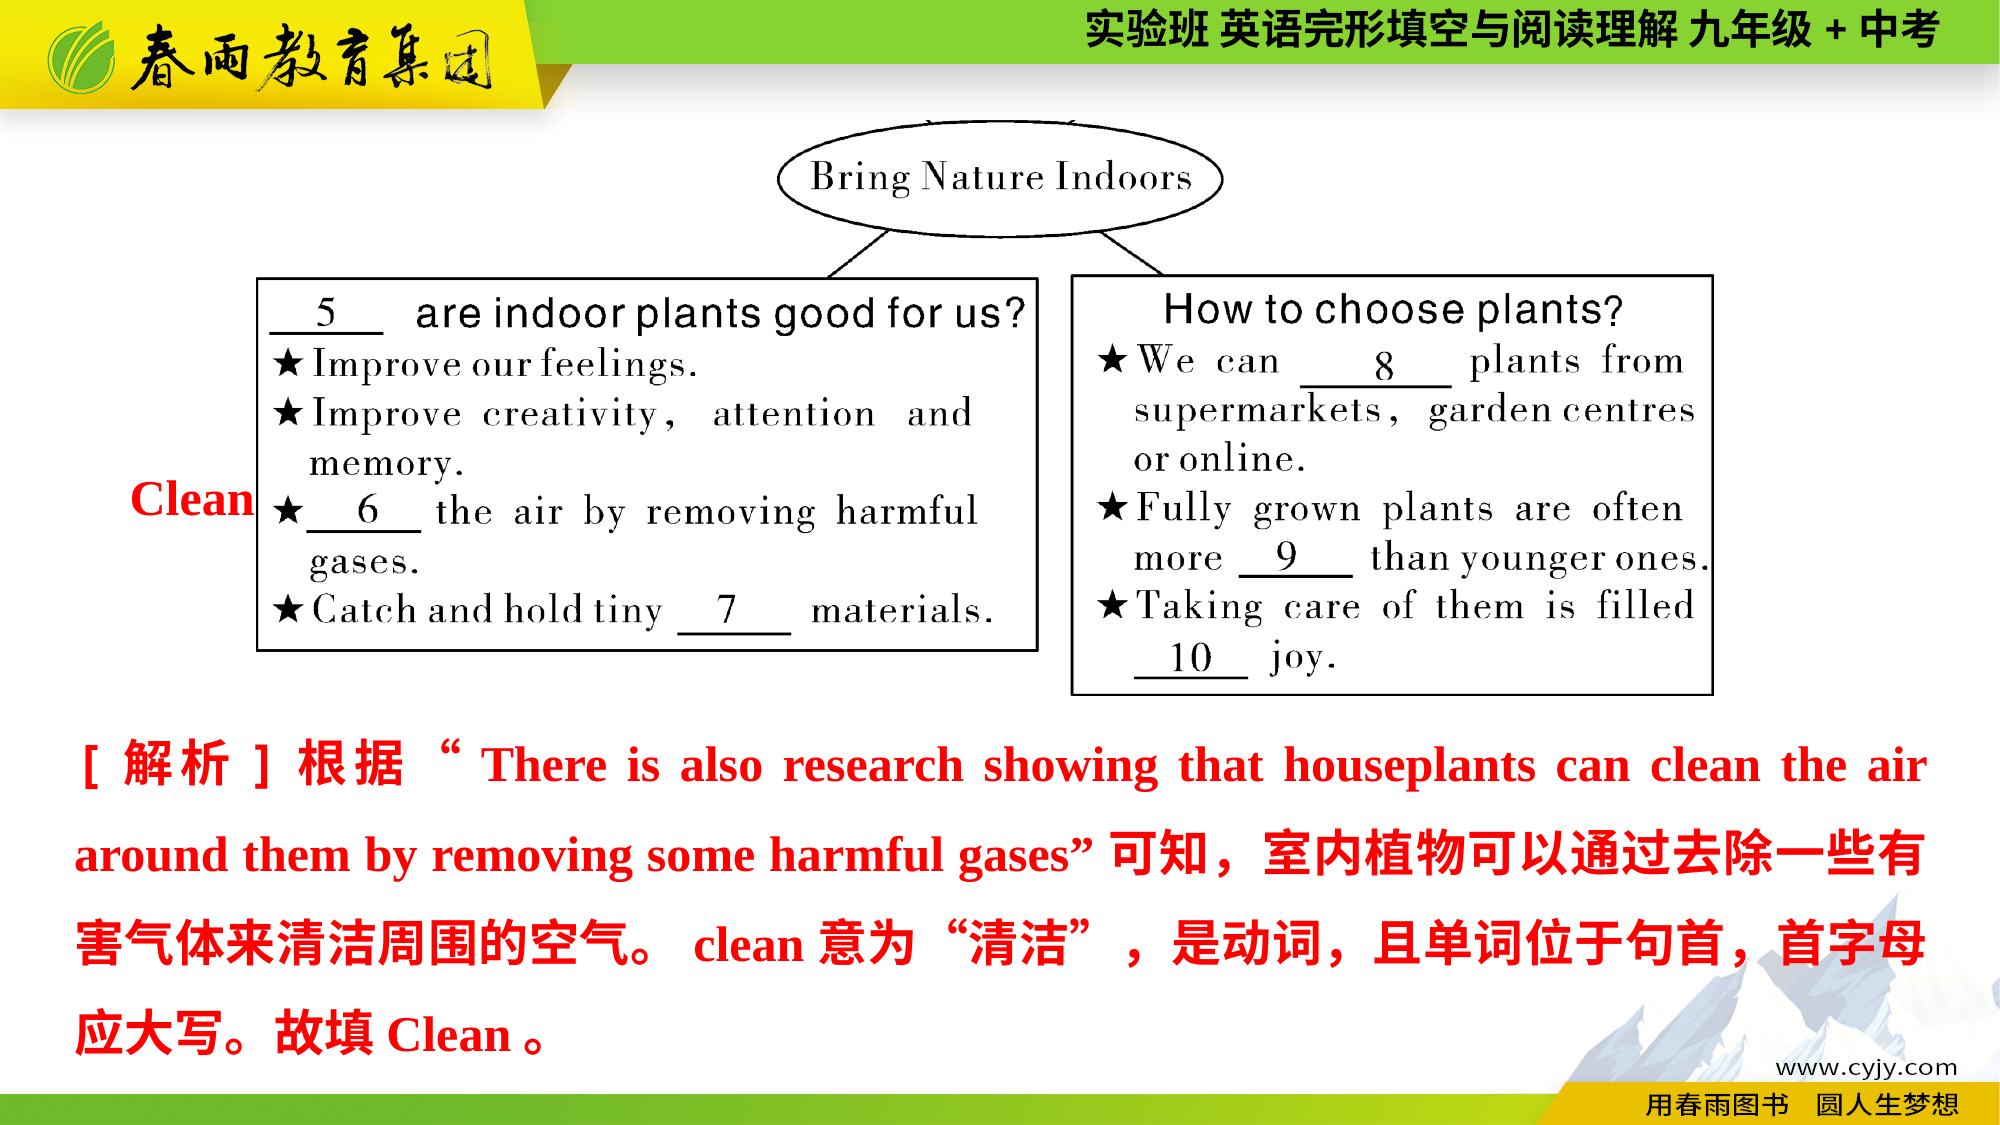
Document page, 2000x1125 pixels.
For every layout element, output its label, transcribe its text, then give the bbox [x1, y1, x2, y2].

picture [0, 0, 2000, 1125]
text_box Clean [114, 457, 226, 533]
list [解析]根据“There is also research showing that houseplants can clean the air around them by removing some harmful gases”可知，室内植物可以通过去除一些有害气体来清洁周围的空气。clean意为“清洁”，是动词，且单词位于句首，首字母应大写。故填Clean。 [59, 694, 1944, 1062]
